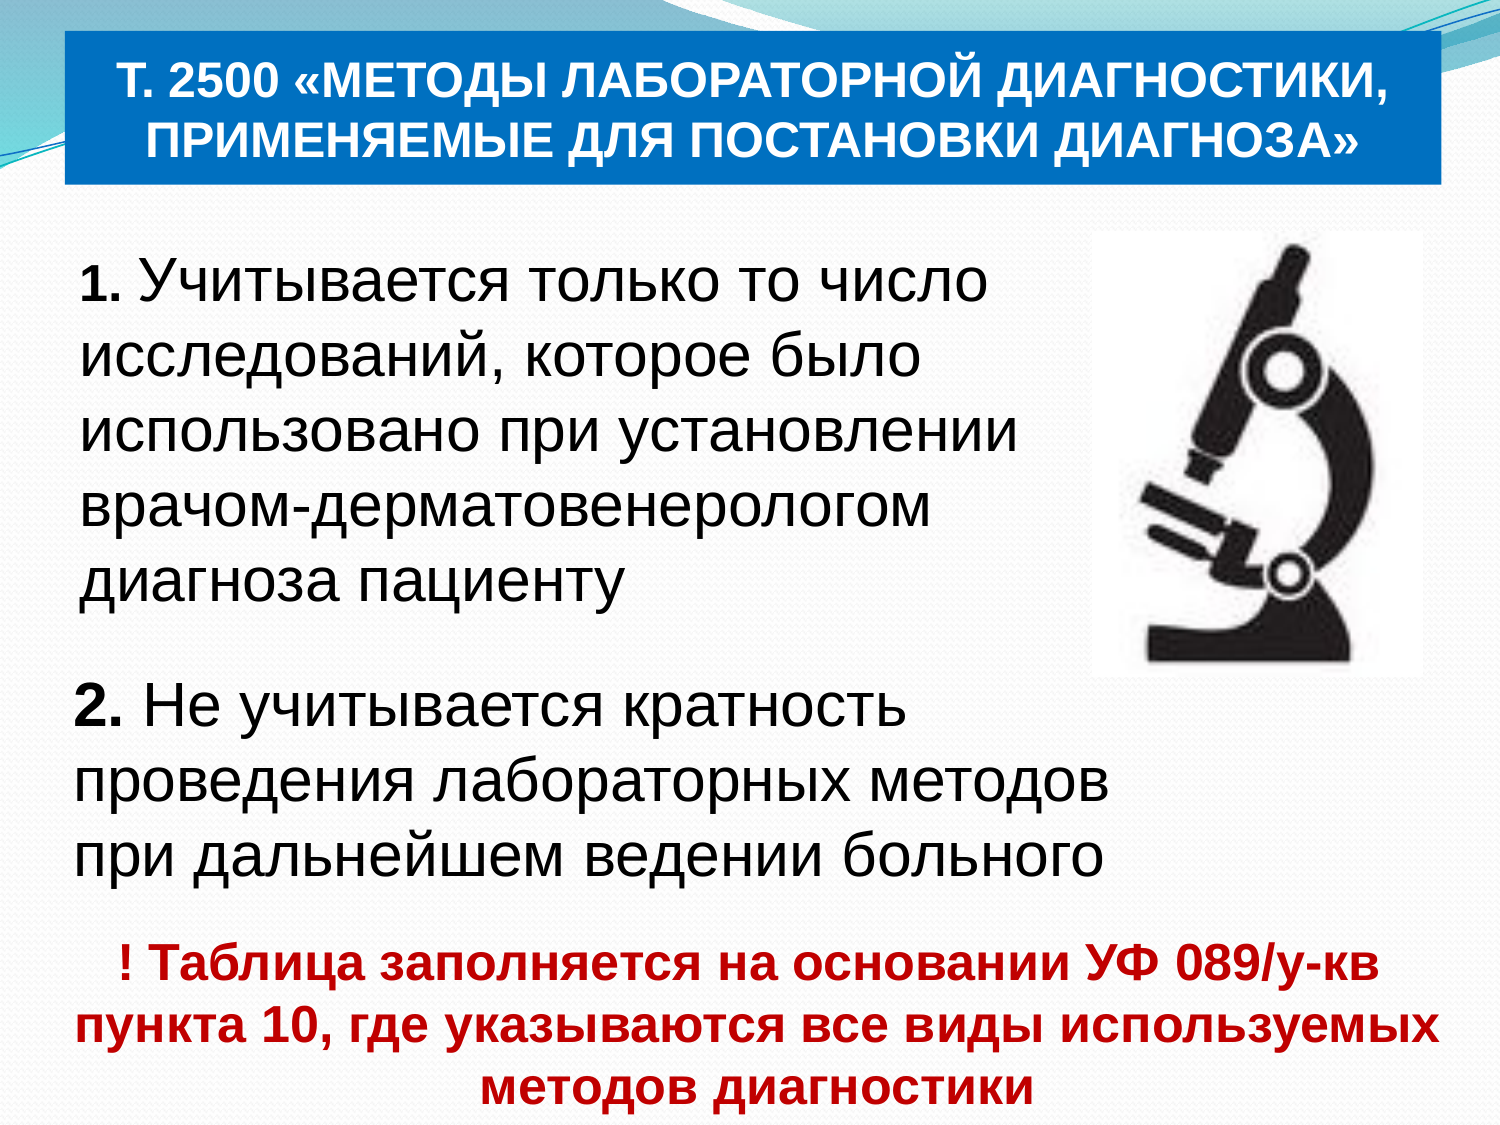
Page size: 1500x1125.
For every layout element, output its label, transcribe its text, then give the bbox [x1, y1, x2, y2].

picture [1092, 231, 1424, 677]
text_box 2. Не учитывается кратность проведения лабораторных методов при дальнейшем ведении больного [58, 656, 1193, 896]
text_box ! Таблица заполняется на основании УФ 089/у-кв пункта 10, где указываются все виды используемых методов диагностики [0, 920, 1500, 1123]
text_box 1. Учитывается только то число исследований, которое было использовано при установлении врачом-дерматовенерологом диагноза пациенту [64, 231, 1092, 622]
text_box Т. 2500 «МЕТОДЫ ЛАБОРАТОРНОЙ ДИАГНОСТИКИ, ПРИМЕНЯЕМЫЕ ДЛЯ ПОСТАНОВКИ ДИАГНОЗА» [63, 29, 1443, 187]
